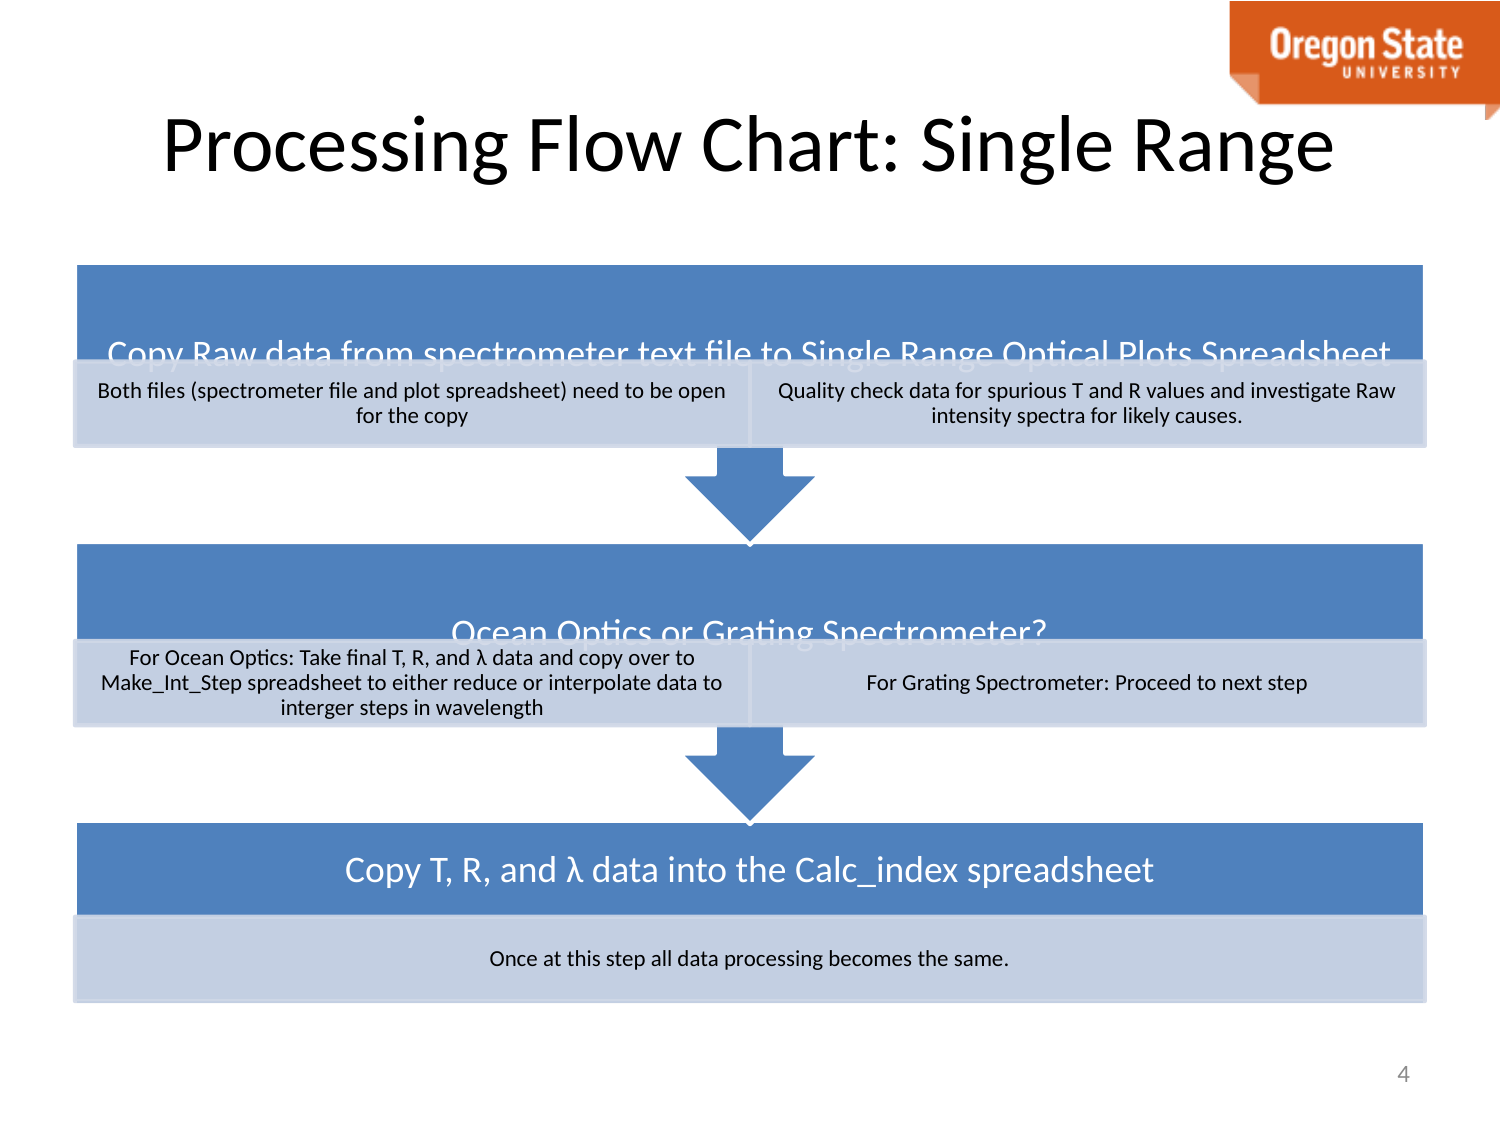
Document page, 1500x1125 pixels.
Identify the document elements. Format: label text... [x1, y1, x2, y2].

title Processing Flow Chart: Single Range [75, 45, 1425, 233]
slide_number 4 [1074, 1042, 1425, 1103]
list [74, 262, 1426, 1006]
